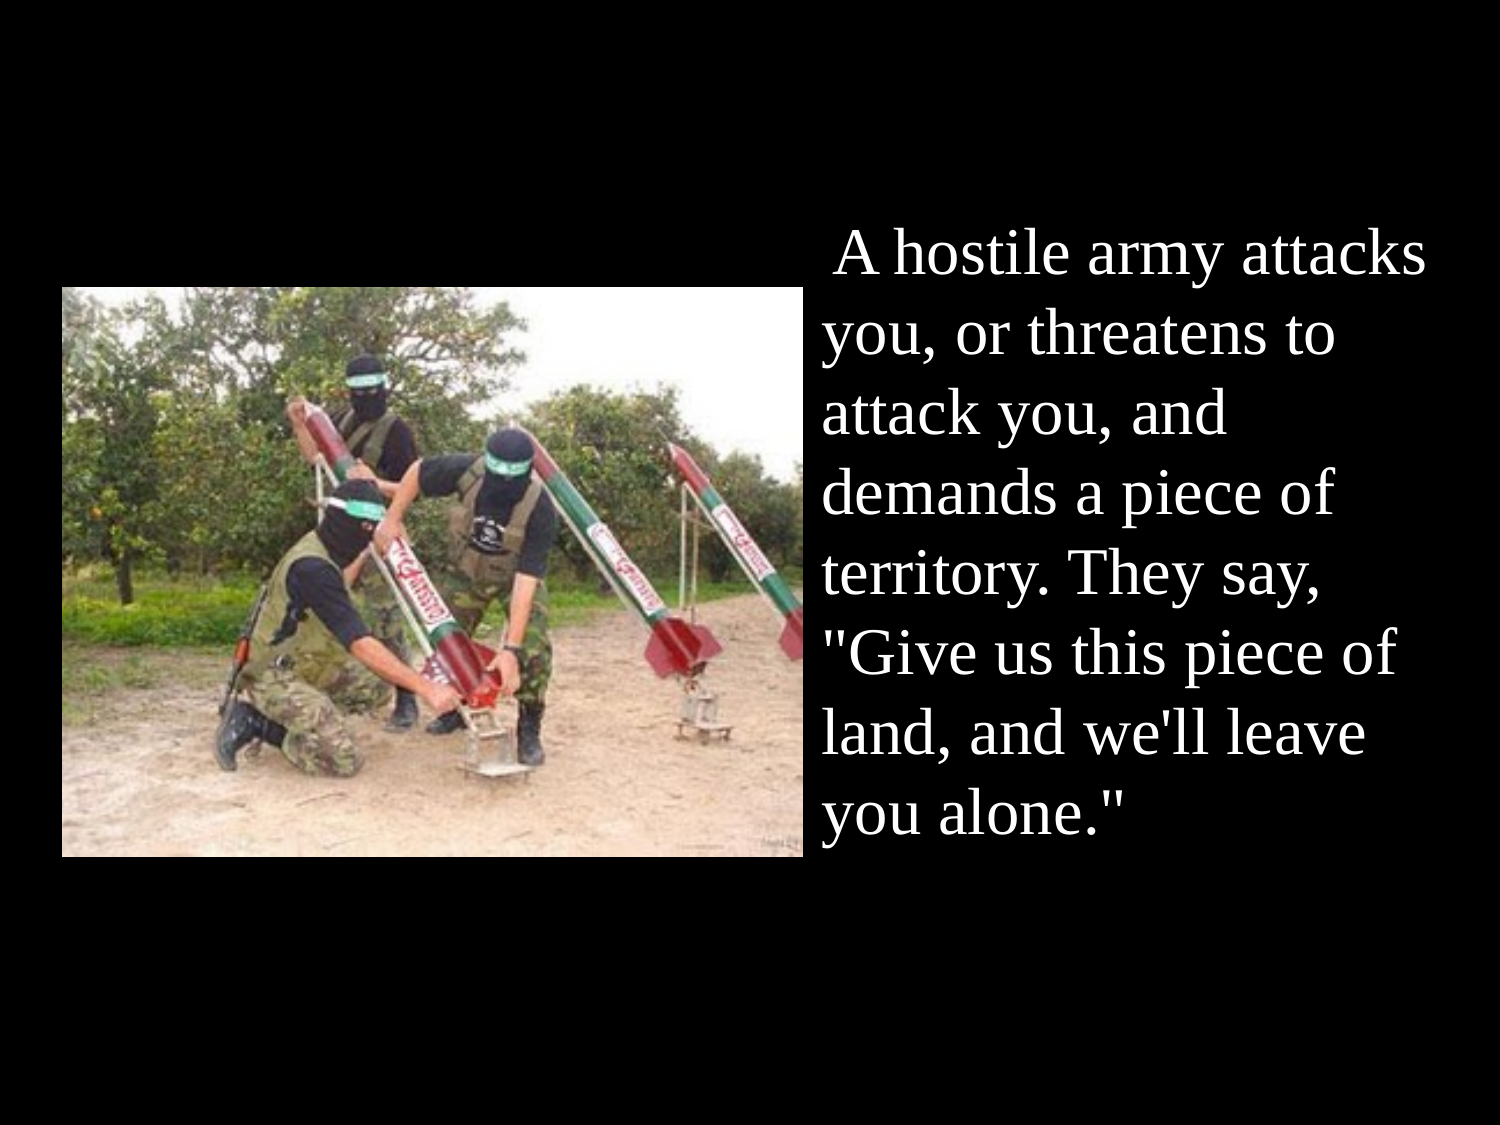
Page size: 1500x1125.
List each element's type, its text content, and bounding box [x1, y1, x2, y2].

list A hostile army attacks you, or threatens to attack you, and demands a piece of territory. They say, "Give us this piece of land, and we'll leave you alone." [750, 200, 1450, 888]
picture [62, 287, 803, 857]
